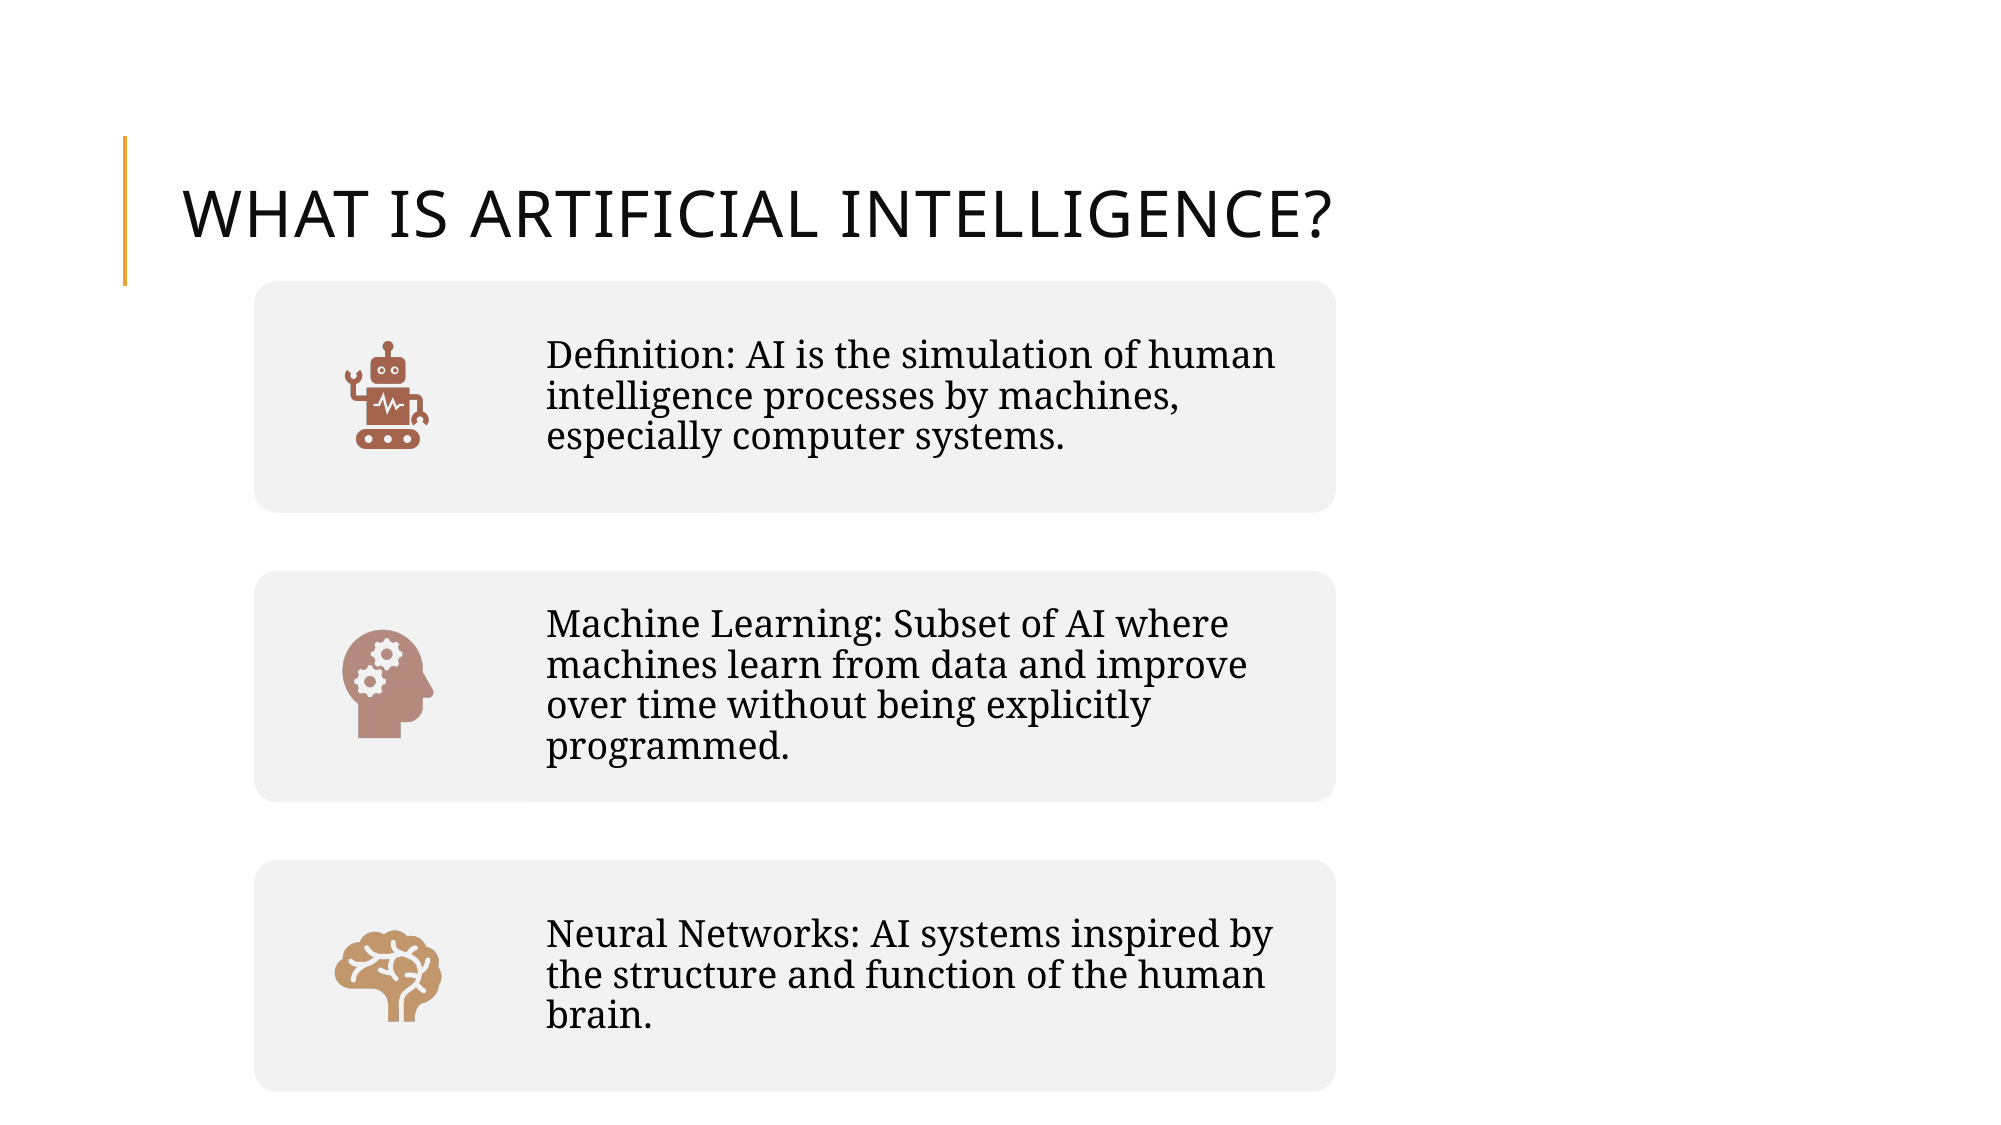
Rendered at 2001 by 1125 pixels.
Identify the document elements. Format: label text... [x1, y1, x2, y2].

title What is Artificial Intelligence? [168, 96, 1763, 342]
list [253, 280, 1337, 1092]
